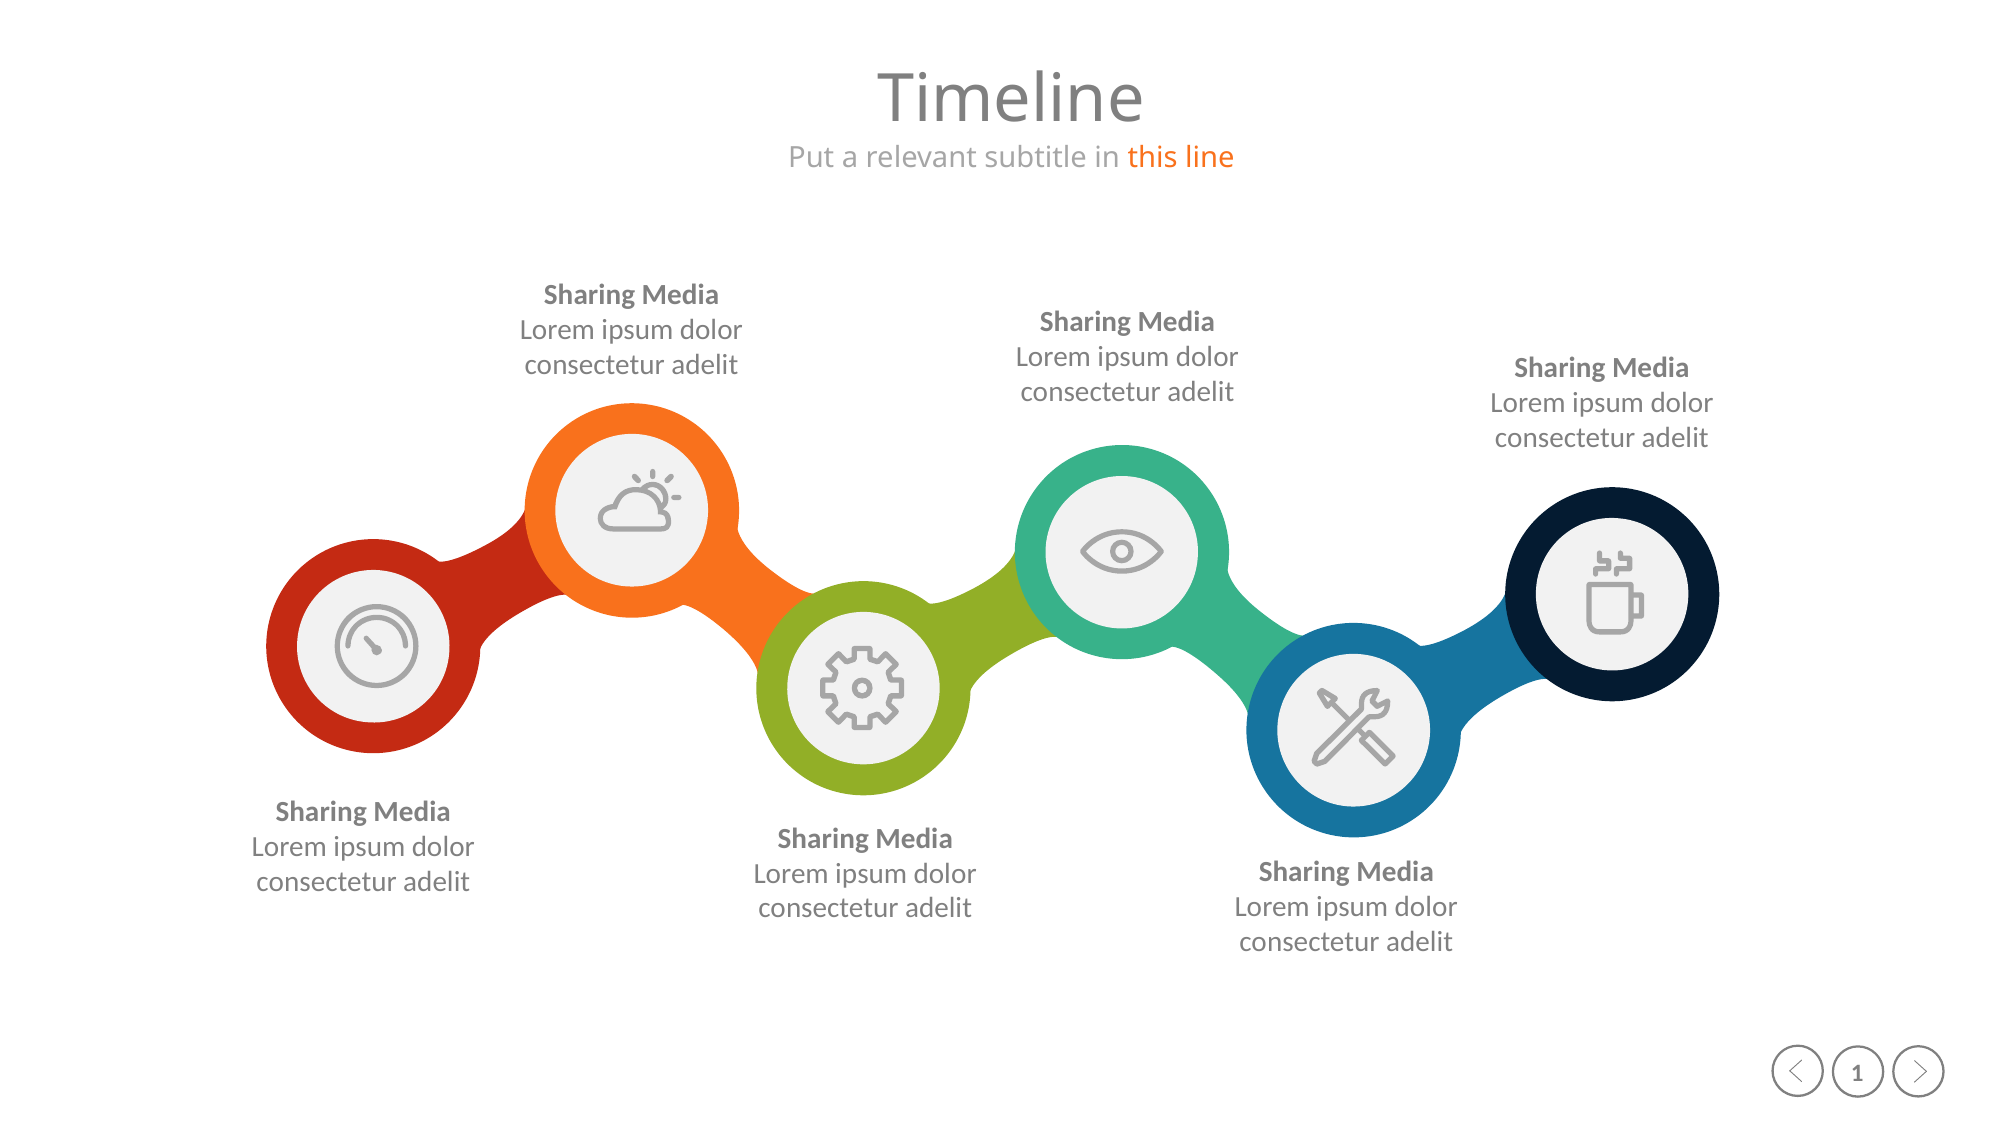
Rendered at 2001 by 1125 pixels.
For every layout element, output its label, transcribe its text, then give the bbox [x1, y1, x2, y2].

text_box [1893, 1045, 1945, 1098]
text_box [266, 403, 1720, 838]
text_box Sharing Media Lorem ipsum dolor consectetur adelit [1466, 341, 1738, 460]
text_box Timeline [148, 28, 1874, 134]
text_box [1586, 550, 1645, 635]
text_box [1079, 529, 1164, 574]
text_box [334, 603, 419, 689]
text_box Sharing Media Lorem ipsum dolor consectetur adelit [1210, 844, 1482, 963]
text_box Sharing Media Lorem ipsum dolor consectetur adelit [992, 294, 1263, 403]
text_box Sharing Media Lorem ipsum dolor consectetur adelit [496, 268, 768, 387]
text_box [1771, 1044, 1824, 1098]
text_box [597, 468, 682, 532]
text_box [1824, 1045, 1893, 1098]
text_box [820, 645, 904, 731]
text_box Put a relevant subtitle in this line [148, 134, 1874, 192]
text_box Sharing Media Lorem ipsum dolor consectetur adelit [227, 785, 499, 904]
text_box Sharing Media Lorem ipsum dolor consectetur adelit [729, 838, 1001, 930]
